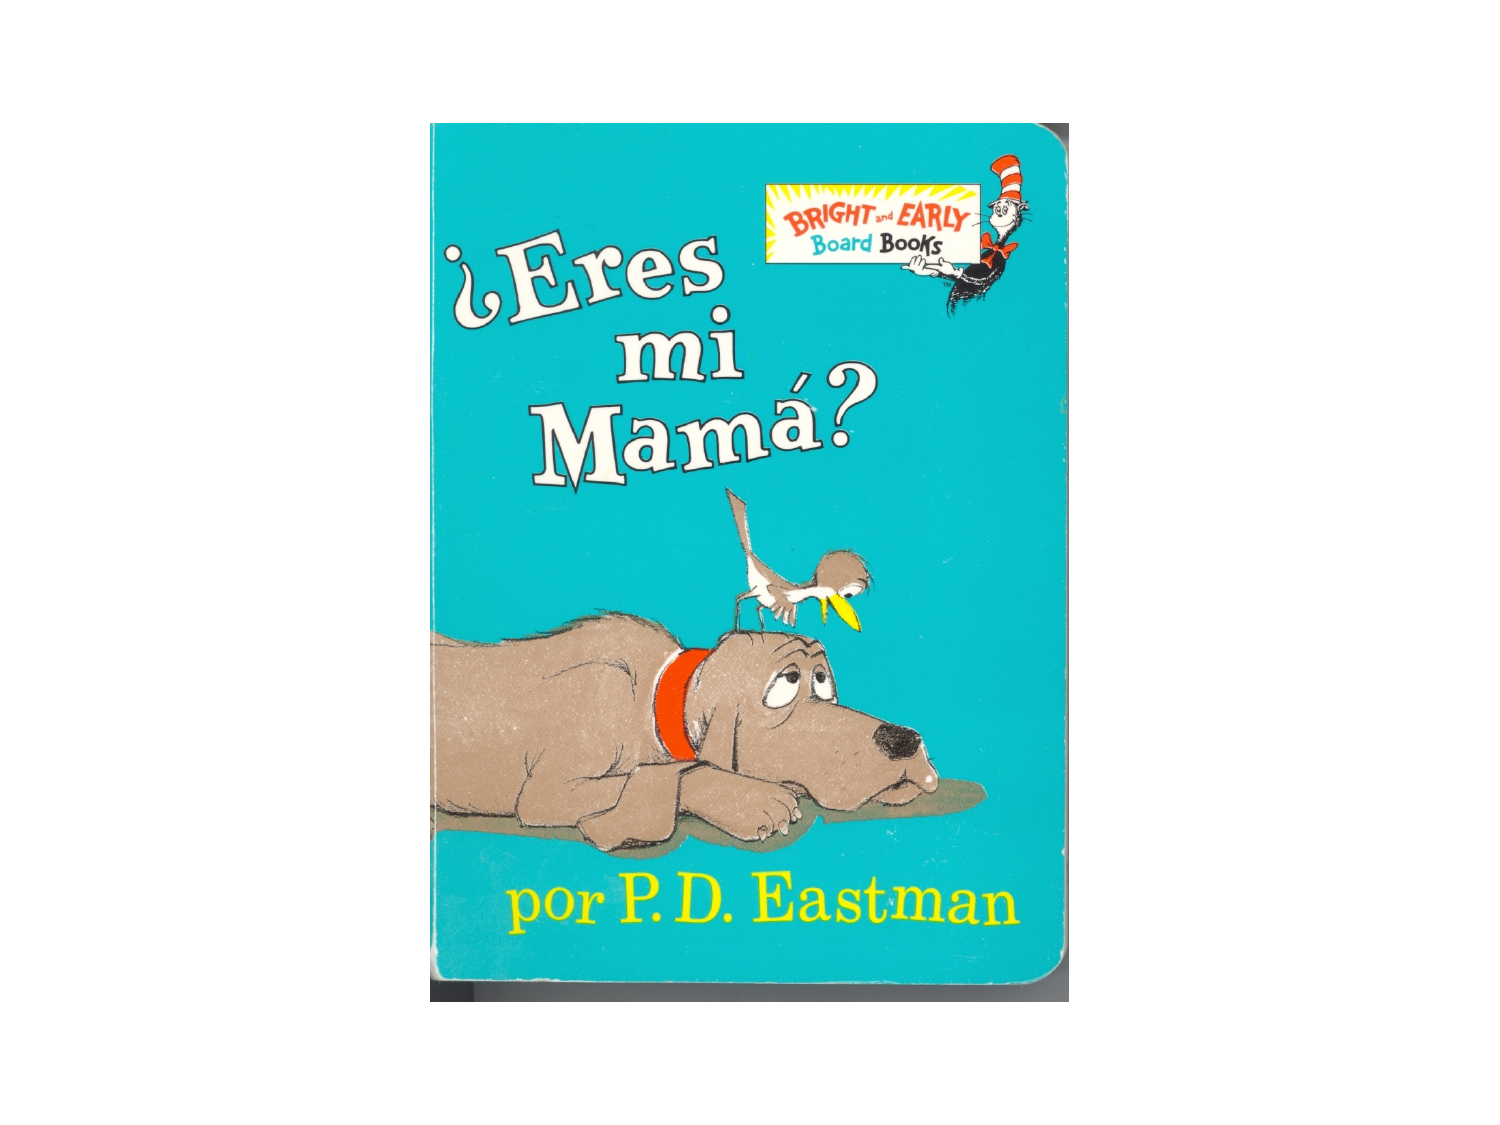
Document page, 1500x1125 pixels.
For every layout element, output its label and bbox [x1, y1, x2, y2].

picture [430, 123, 1070, 1002]
